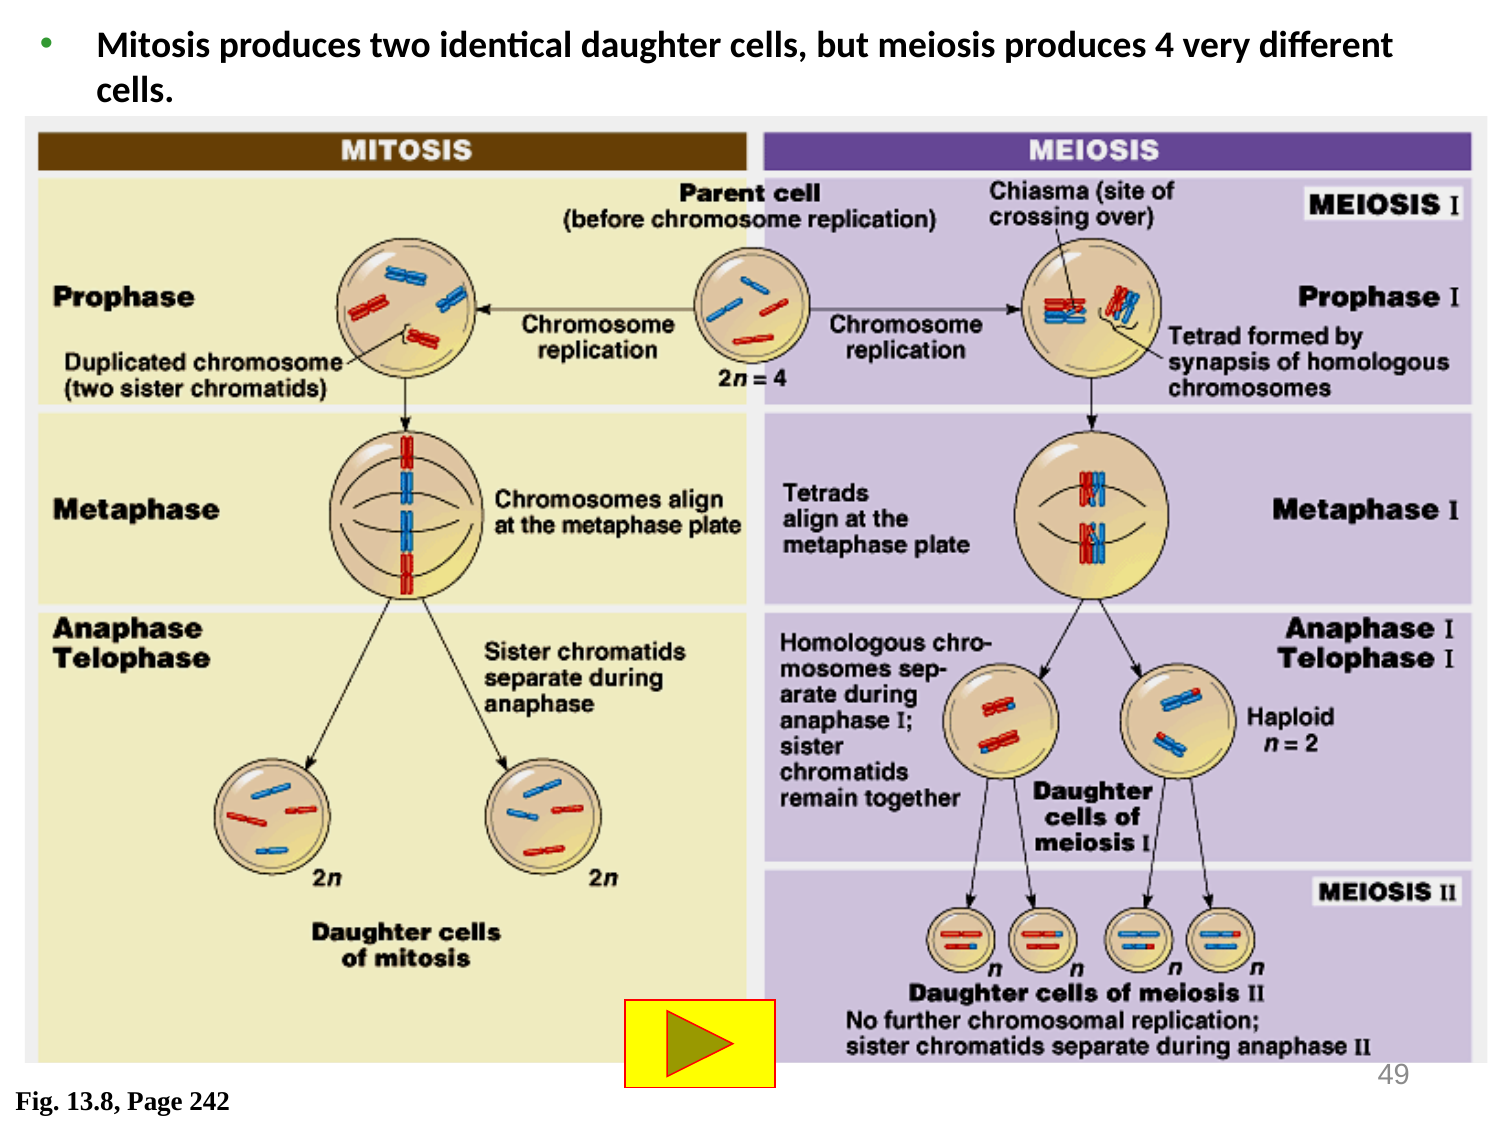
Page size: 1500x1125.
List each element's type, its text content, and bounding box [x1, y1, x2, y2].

picture [24, 116, 1488, 1063]
text_box [624, 1071, 775, 1088]
list Mitosis produces two identical daughter cells, but meiosis produces 4 very different cells. [24, 12, 1488, 116]
slide_number 49 [1074, 1071, 1425, 1103]
text_box Fig. 13.8, Page 242 [0, 1076, 245, 1124]
